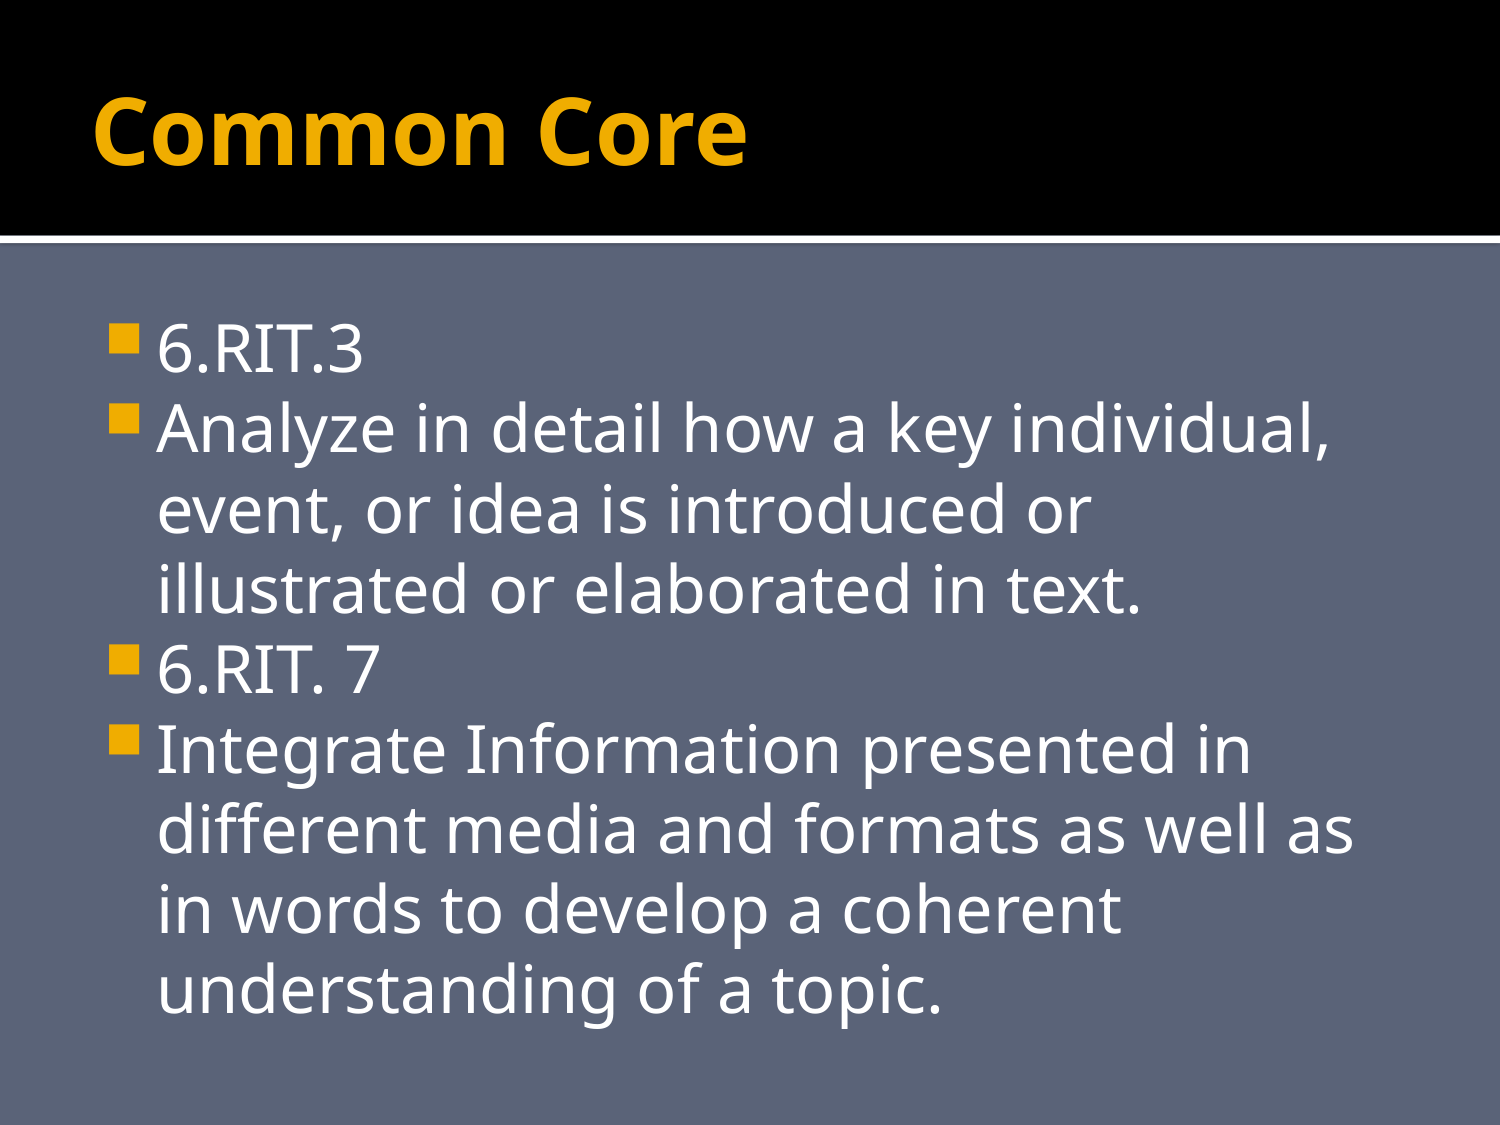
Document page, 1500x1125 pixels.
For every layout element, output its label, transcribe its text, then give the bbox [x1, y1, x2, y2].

title Common Core [75, 25, 1425, 231]
list 6.RIT.3 Analyze in detail how a key individual, event, or idea is introduced or illustrated or elaborated in text. 6.RIT. 7 Integrate Information presented in different media and formats as well as in words to develop a coherent understanding of a topic. [75, 291, 1425, 1050]
